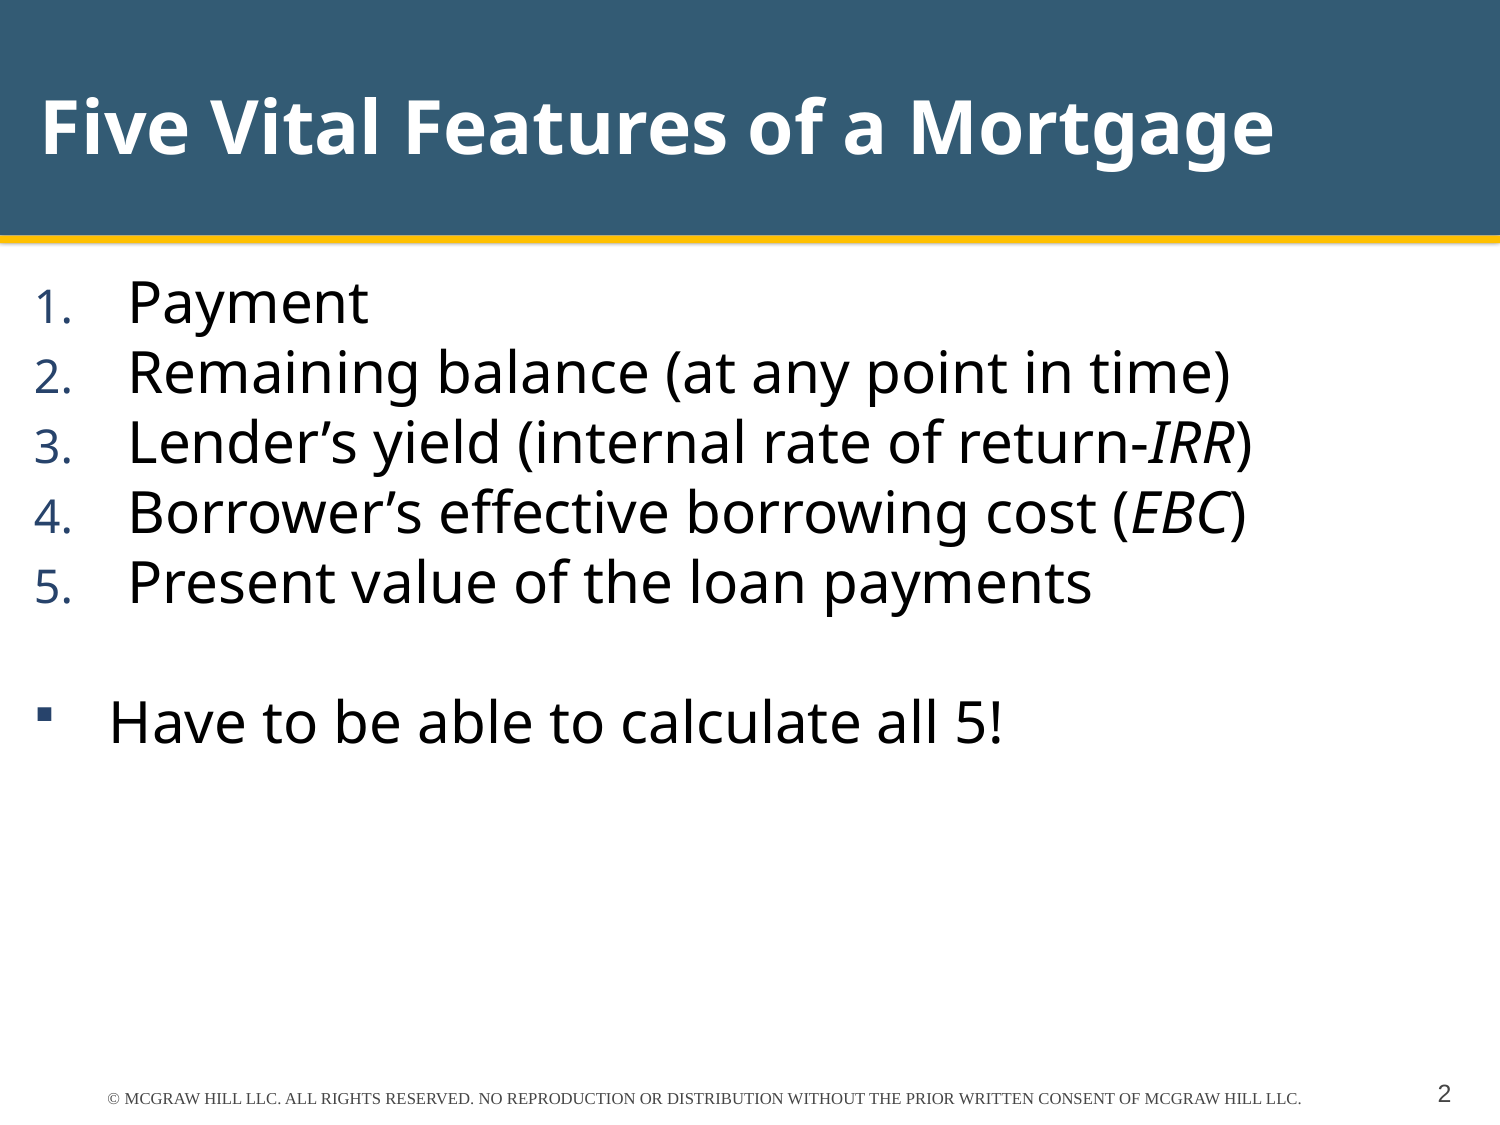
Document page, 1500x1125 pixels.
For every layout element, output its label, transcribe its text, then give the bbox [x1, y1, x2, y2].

list Payment Remaining balance (at any point in time) Lender’s yield (internal rate of return-IRR) Borrower’s effective borrowing cost (EBC) Present value of the loan payments Have to be able to calculate all 5! [24, 249, 1400, 982]
slide_number 2 [1345, 1062, 1467, 1108]
title Five Vital Features of a Mortgage [24, 24, 1438, 225]
footer © MCGRAW HILL LLC. ALL RIGHTS RESERVED. NO REPRODUCTION OR DISTRIBUTION WITHOUT THE PRIOR WRITTEN CONSENT OF MCGRAW HILL LLC. [75, 1062, 1337, 1108]
